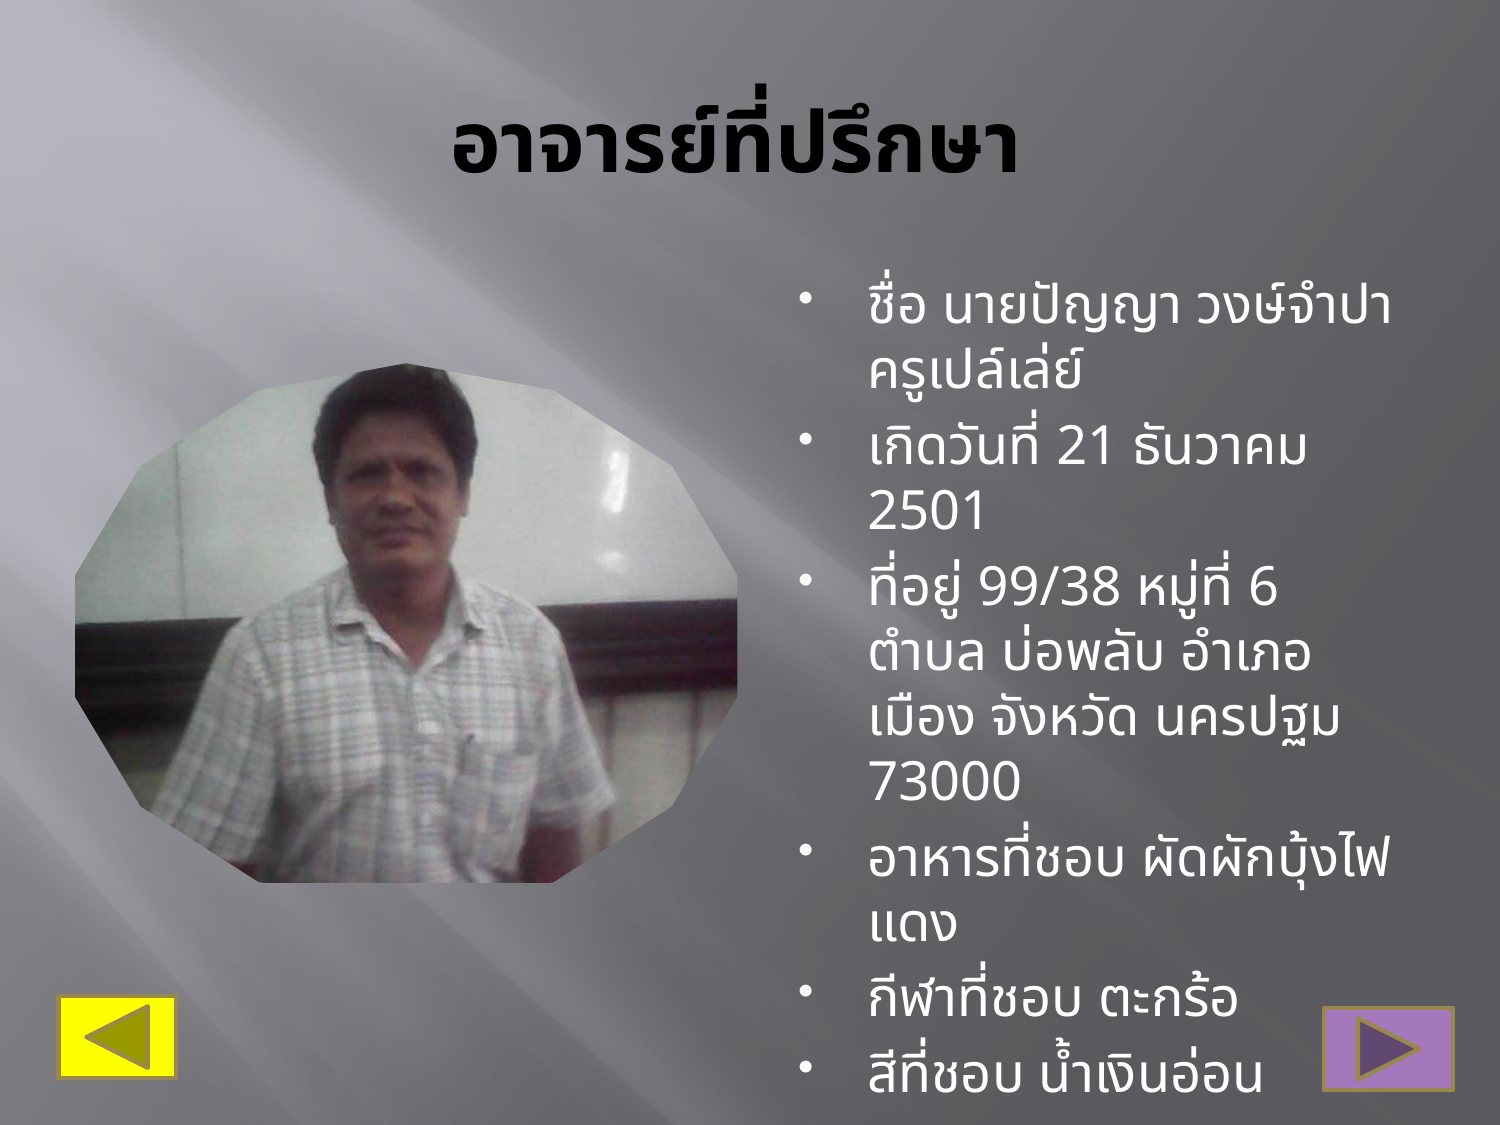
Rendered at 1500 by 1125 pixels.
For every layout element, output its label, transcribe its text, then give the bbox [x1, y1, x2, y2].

text_box [1322, 1006, 1455, 1092]
text_box [56, 994, 178, 1080]
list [74, 362, 738, 883]
list ชื่อ นายปัญญา วงษ์จำปา ครูเปล์เล่ย์ เกิดวันที่ 21 ธันวาคม 2501 ที่อยู่ 99/38 หมู่ที่ 6 ตำบล บ่อพลับ อำเภอ เมือง จังหวัด นครปฐม 73000 อาหารที่ชอบ ผัดผักบุ้งไฟแดง กีฬาที่ชอบ ตะกร้อ สีที่ชอบ น้ำเงินอ่อน [762, 262, 1425, 1005]
title อาจารย์ที่ปรึกษา [75, 45, 1425, 233]
